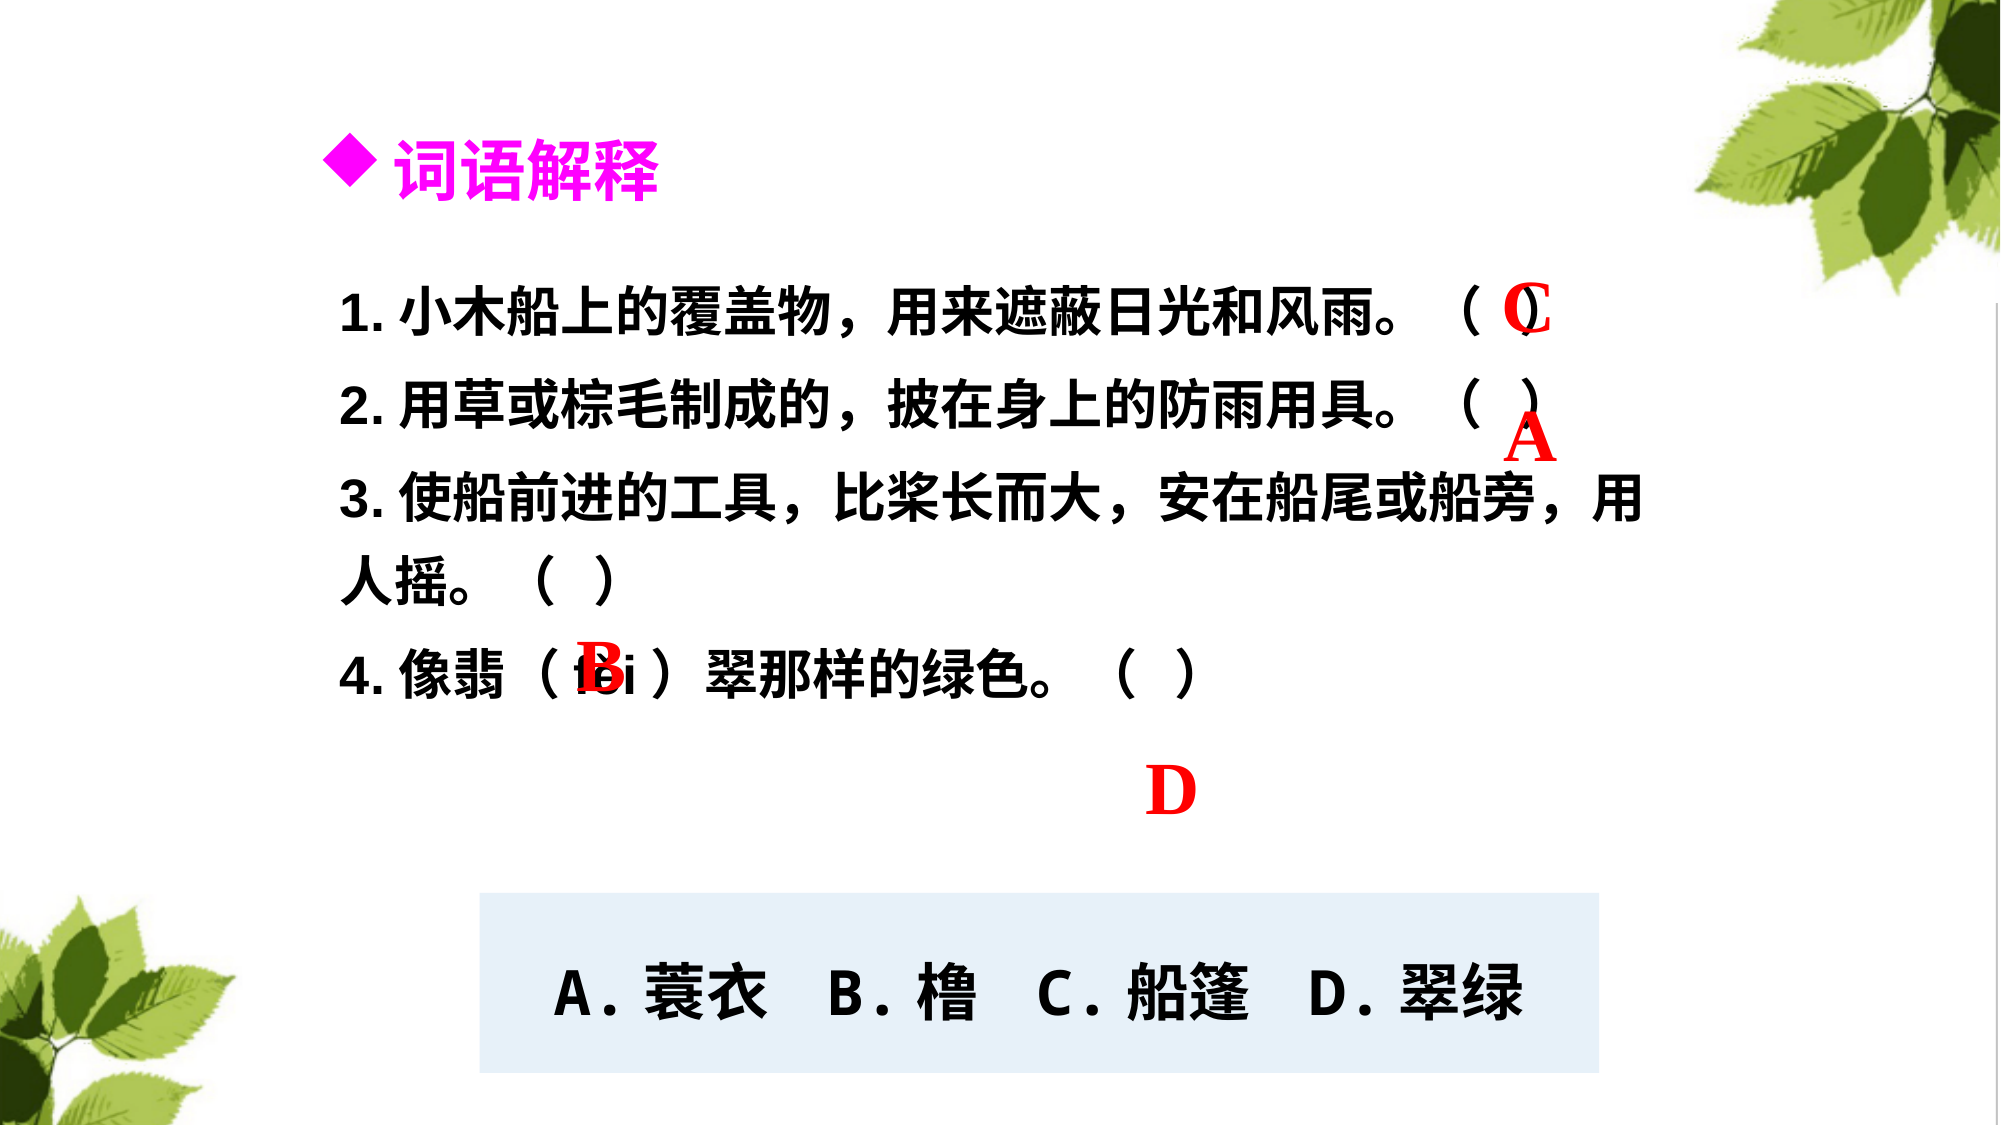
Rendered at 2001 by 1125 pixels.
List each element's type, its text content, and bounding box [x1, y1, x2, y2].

text_box 1.小木船上的覆盖物，用来遮蔽日光和风雨。（ ） 2.用草或棕毛制成的，披在身上的防雨用具。（ ） 3.使船前进的工具，比桨长而大，安在船尾或船旁，用人摇。（ ） 4.像翡（fěi）翠那样的绿色。（ ） [325, 250, 1697, 713]
text_box A.蓑衣 B.橹 C.船篷 D.翠绿 [479, 892, 1600, 1074]
text_box B [561, 608, 642, 714]
text_box 词语解释 [303, 121, 729, 217]
picture [0, 0, 2001, 1125]
text_box C [1486, 250, 1571, 356]
text_box A [1489, 379, 1574, 484]
text_box D [1130, 731, 1215, 837]
